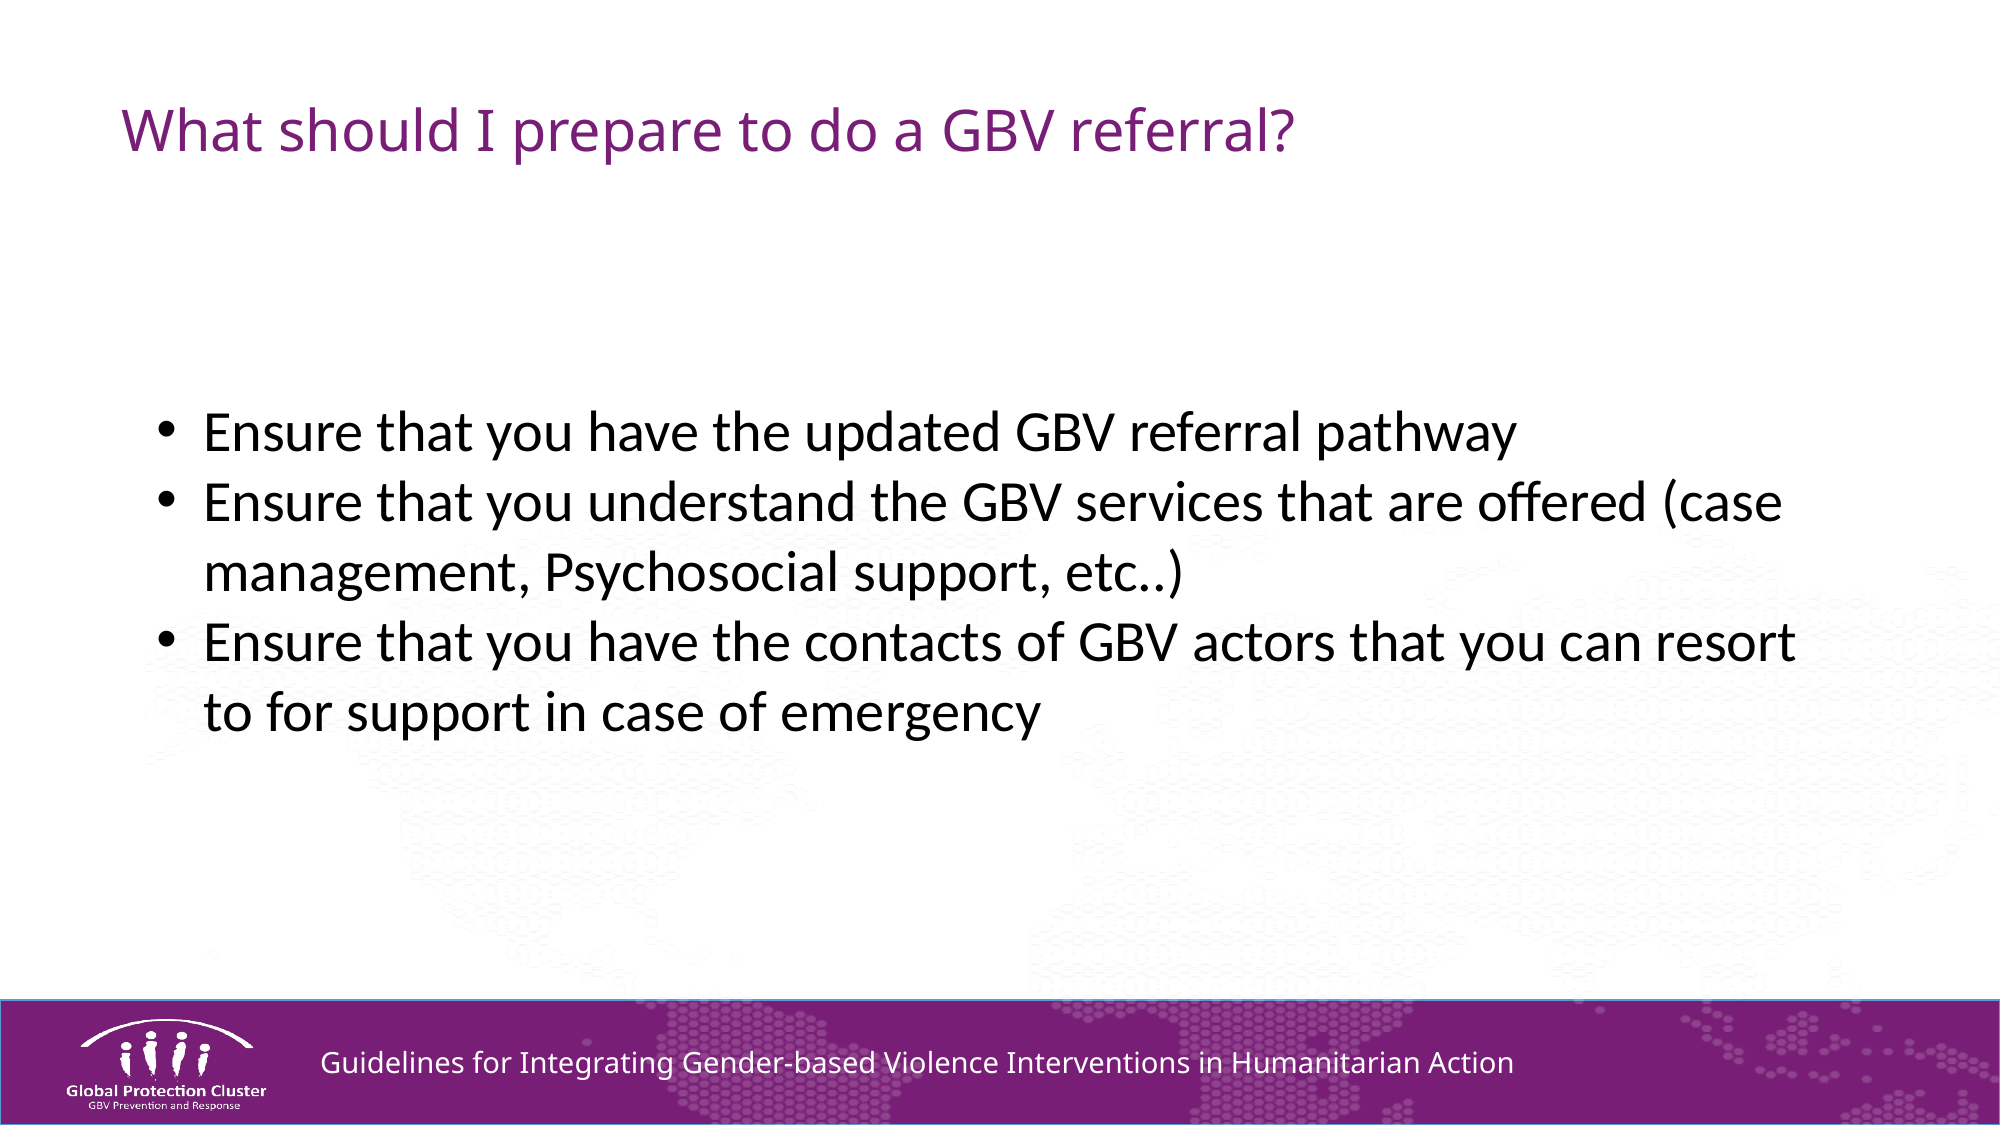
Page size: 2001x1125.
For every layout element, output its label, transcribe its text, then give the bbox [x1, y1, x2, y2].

picture [56, 254, 2001, 1125]
title What should I prepare to do a GBV referral? [106, 94, 1350, 228]
text_box Ensure that you have the updated GBV referral pathway Ensure that you understand the GBV services that are offered (case management, Psychosocial support, etc..) Ensure that you have the contacts of GBV actors that you can resort to for support in case of emergency [141, 385, 1831, 751]
